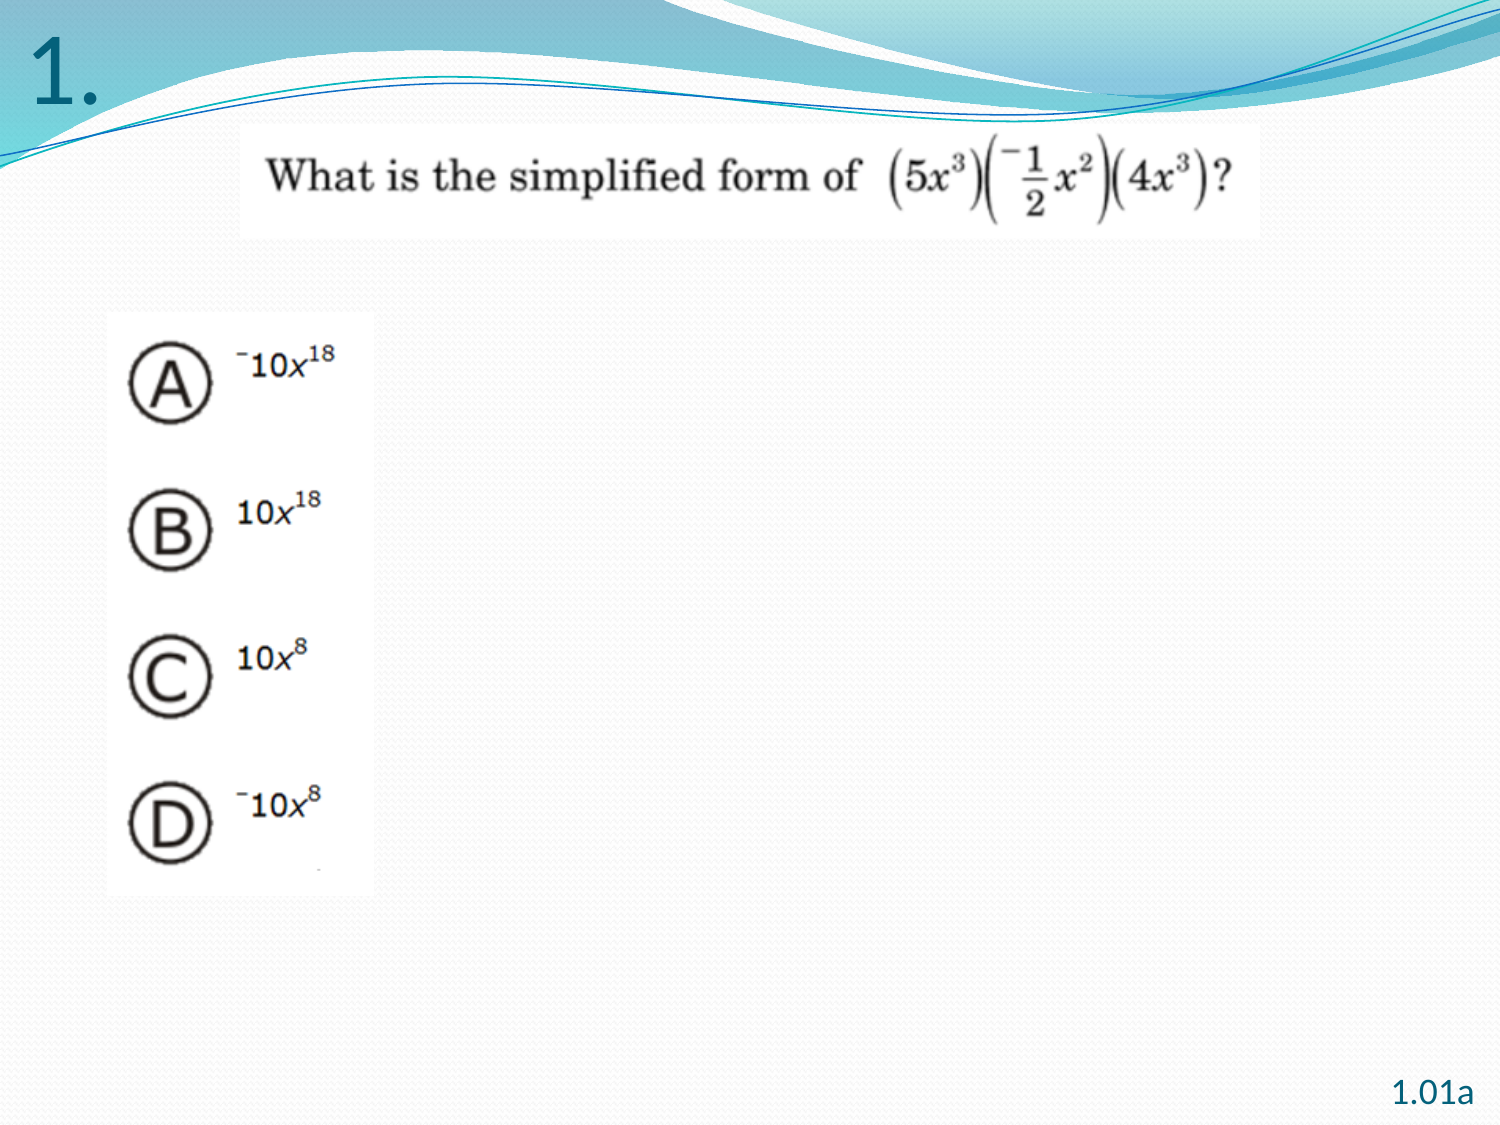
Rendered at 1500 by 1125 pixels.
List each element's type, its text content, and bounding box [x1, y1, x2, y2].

picture [240, 124, 1260, 238]
picture [107, 312, 374, 896]
title 1. [24, 0, 1375, 125]
text_box 1.01a [124, 924, 1475, 1113]
